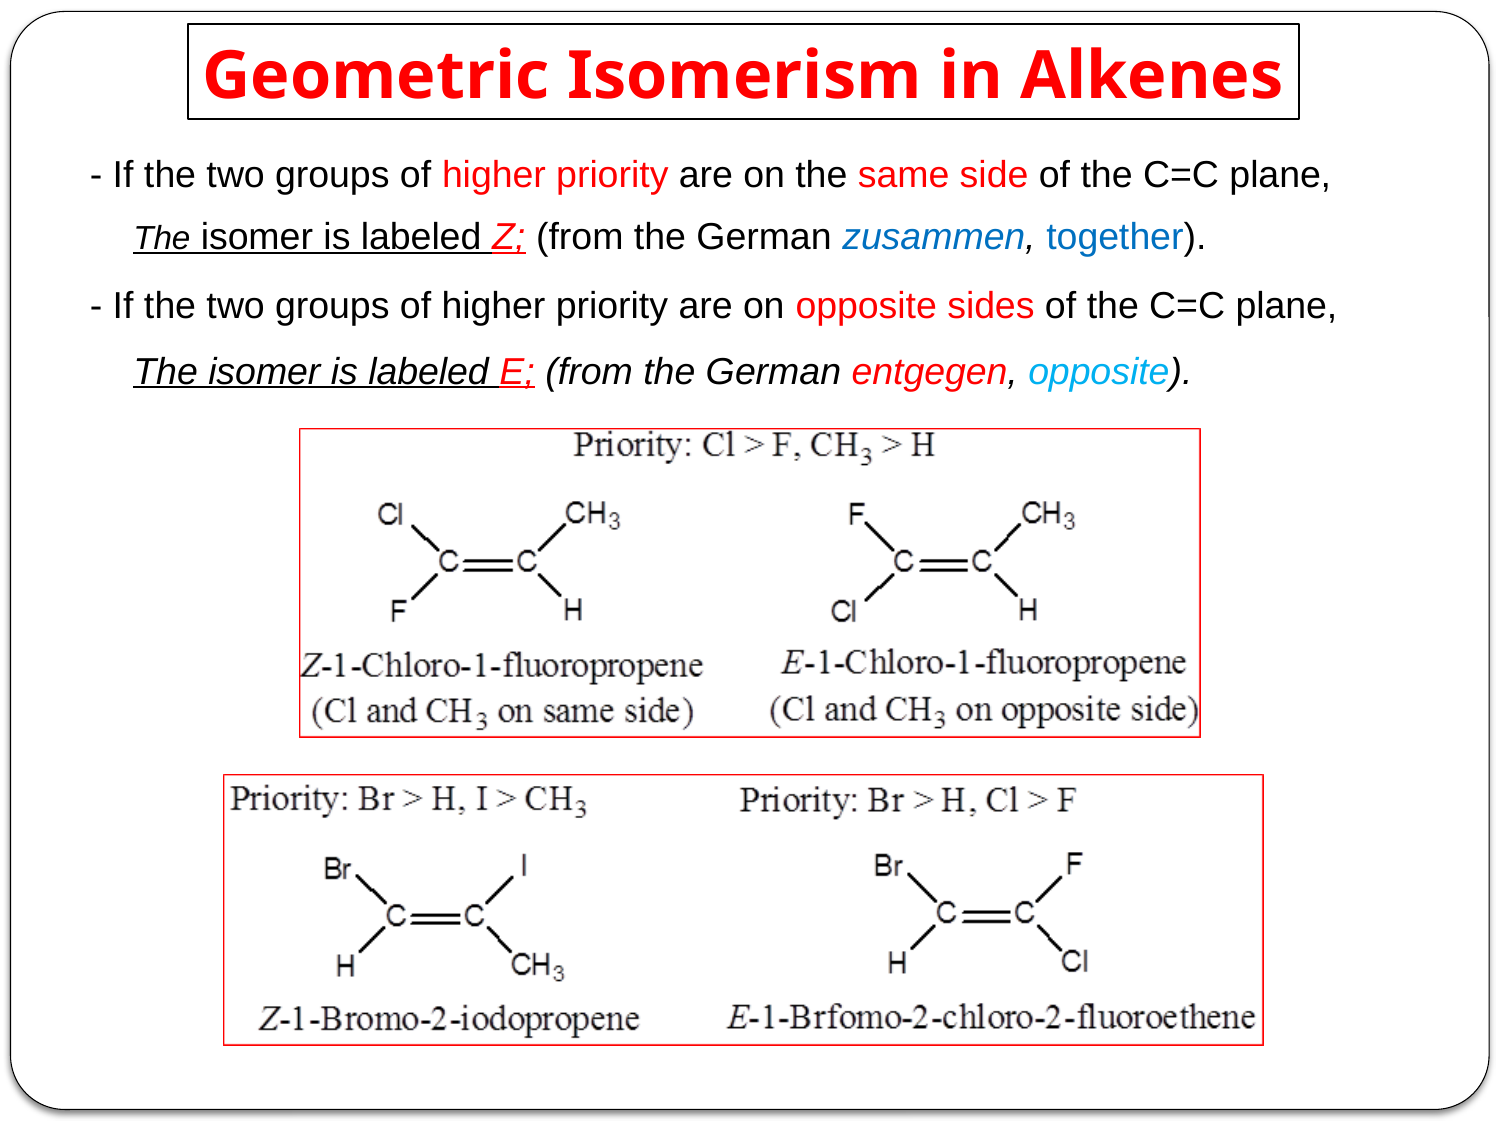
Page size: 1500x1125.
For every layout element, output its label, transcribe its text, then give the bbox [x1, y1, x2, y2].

text_box Geometric Isomerism in Alkenes [187, 23, 1300, 120]
text_box - If the two groups of higher priority are on the same side of the C=C plane, [75, 142, 1432, 203]
text_box The isomer is labeled Z; (from the German zusammen, together). [118, 204, 1306, 265]
picture [222, 774, 1265, 1046]
picture [298, 427, 1201, 738]
text_box - If the two groups of higher priority are on opposite sides of the C=C plane, [75, 274, 1431, 334]
text_box The isomer is labeled E; (from the German entgegen, opposite). [118, 339, 1244, 400]
